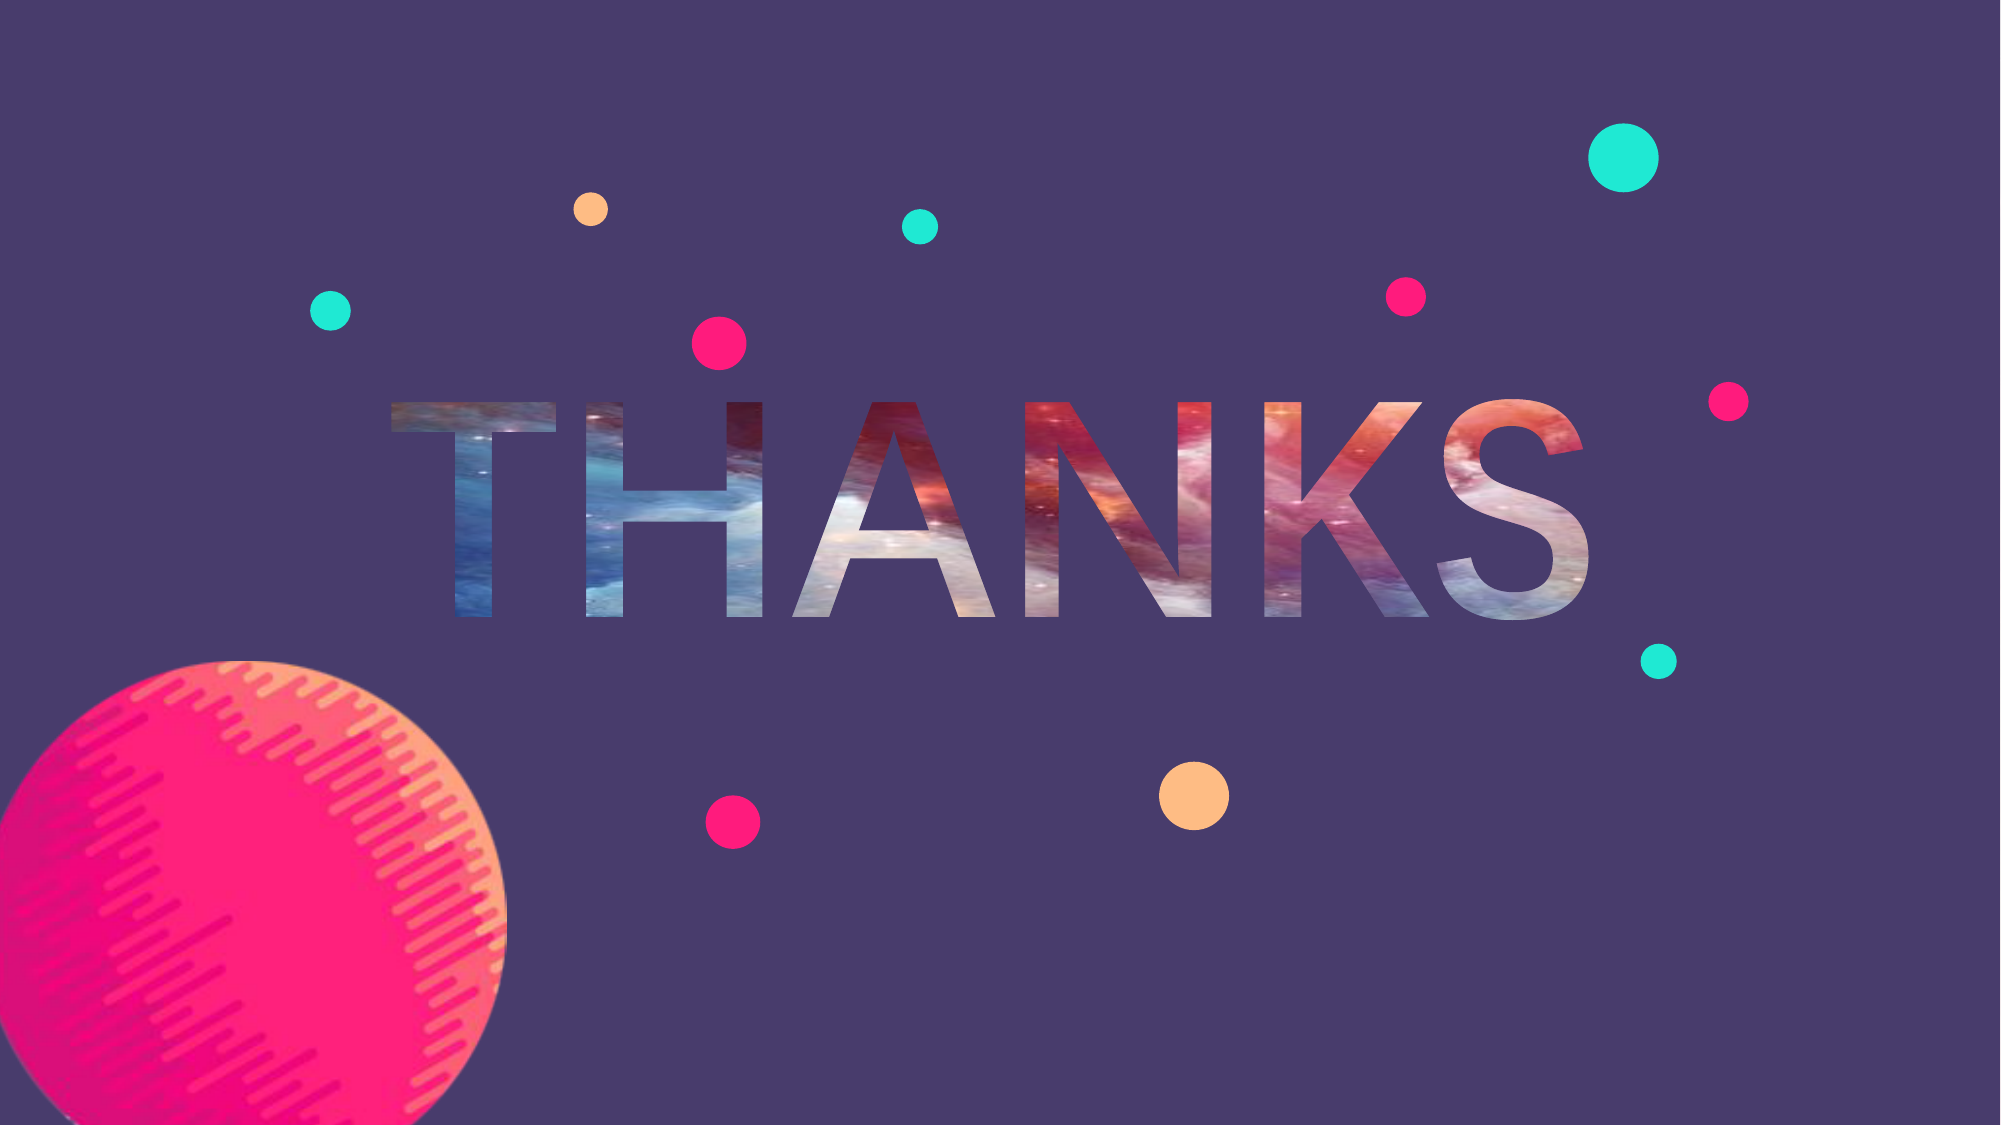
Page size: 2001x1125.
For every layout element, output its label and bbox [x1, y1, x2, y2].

text_box [1639, 642, 1678, 681]
picture [1027, 404, 1210, 616]
picture [794, 404, 993, 616]
text_box [572, 191, 609, 228]
text_box [0, 0, 2000, 1125]
text_box [690, 315, 748, 372]
text_box [1707, 380, 1750, 423]
text_box [704, 794, 762, 850]
picture [0, 661, 507, 1125]
text_box [900, 208, 940, 246]
text_box [1587, 122, 1660, 194]
text_box [1158, 760, 1231, 832]
picture [587, 403, 761, 616]
picture [1266, 404, 1426, 616]
text_box [1384, 276, 1428, 318]
text_box [309, 289, 352, 332]
picture [1439, 401, 1587, 619]
picture [393, 403, 555, 616]
